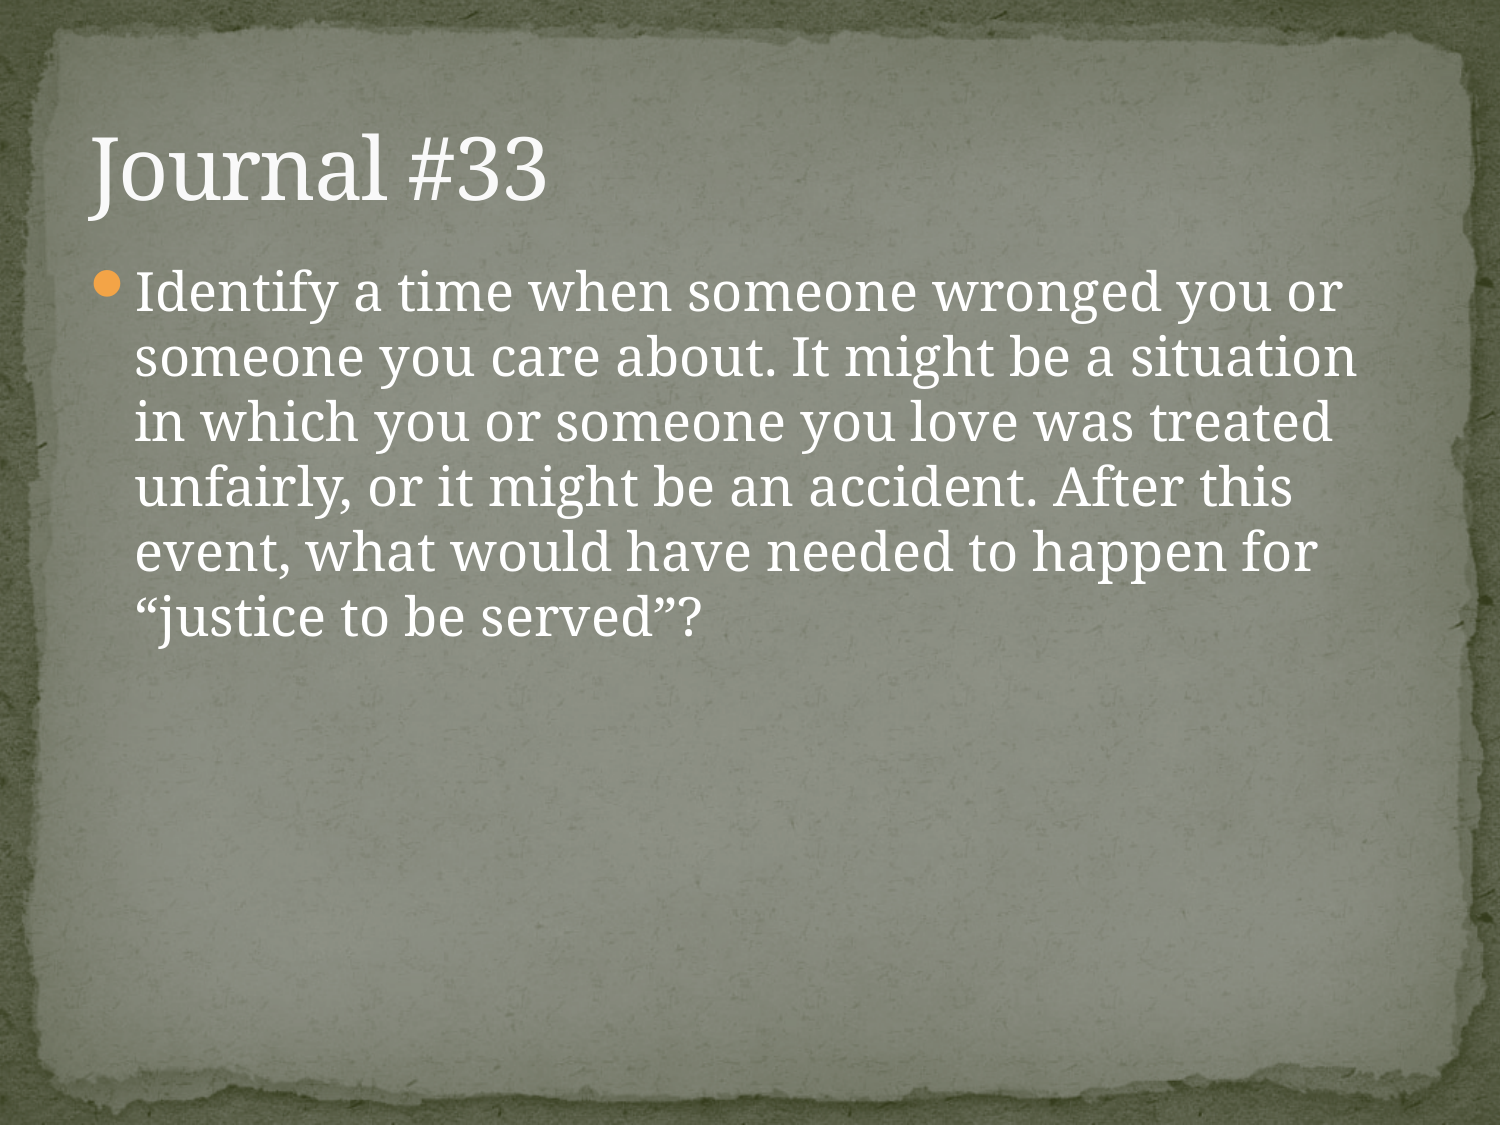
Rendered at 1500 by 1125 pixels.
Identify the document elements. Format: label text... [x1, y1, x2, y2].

title Journal #33 [74, 24, 1425, 225]
list Identify a time when someone wronged you or someone you care about. It might be a situation in which you or someone you love was treated unfairly, or it might be an accident. After this event, what would have needed to happen for “justice to be served”? [75, 249, 1425, 1000]
